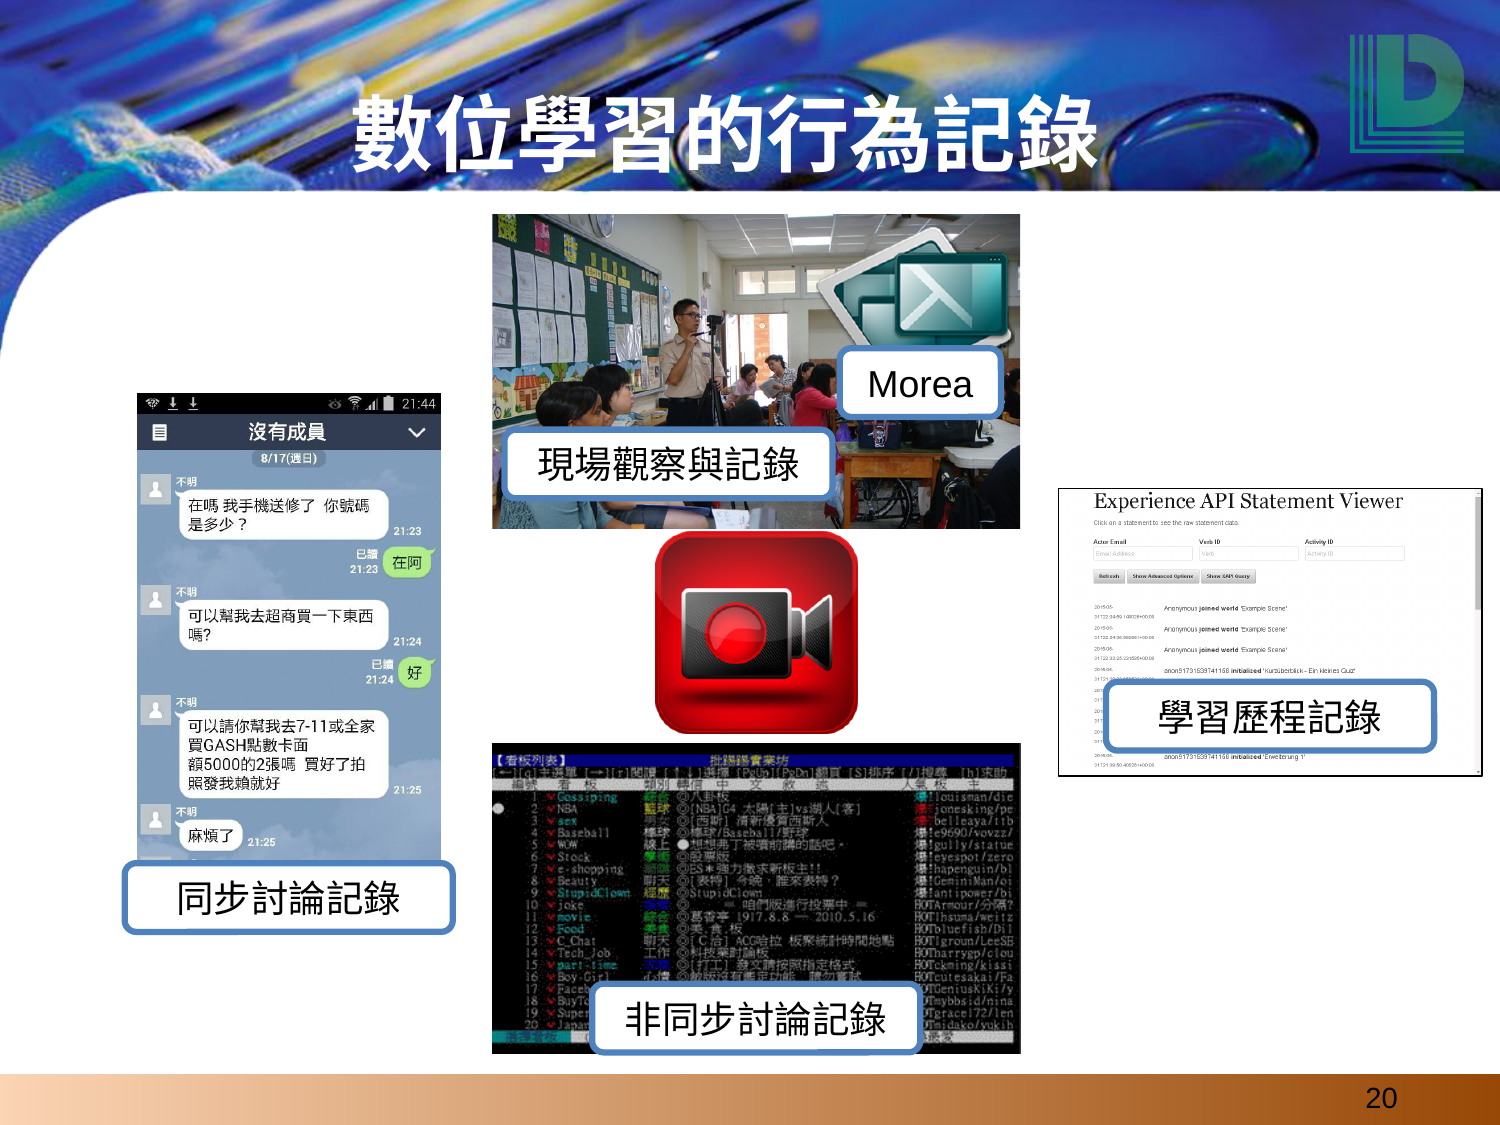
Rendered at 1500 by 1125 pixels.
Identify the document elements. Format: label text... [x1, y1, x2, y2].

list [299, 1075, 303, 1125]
text_box 同步討論記錄 [124, 864, 132, 932]
picture [654, 530, 858, 734]
slide_number ‹#› [1350, 1074, 1488, 1118]
picture [492, 743, 1021, 1054]
picture [137, 393, 441, 933]
title 數位學習的行為記錄 [137, 93, 1313, 190]
table_cell 2 [369, 1075, 373, 1125]
text_box 同步討論記錄 [445, 863, 453, 932]
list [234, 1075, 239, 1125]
picture [0, 0, 1500, 529]
picture [1058, 488, 1482, 776]
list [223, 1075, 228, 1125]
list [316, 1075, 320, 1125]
